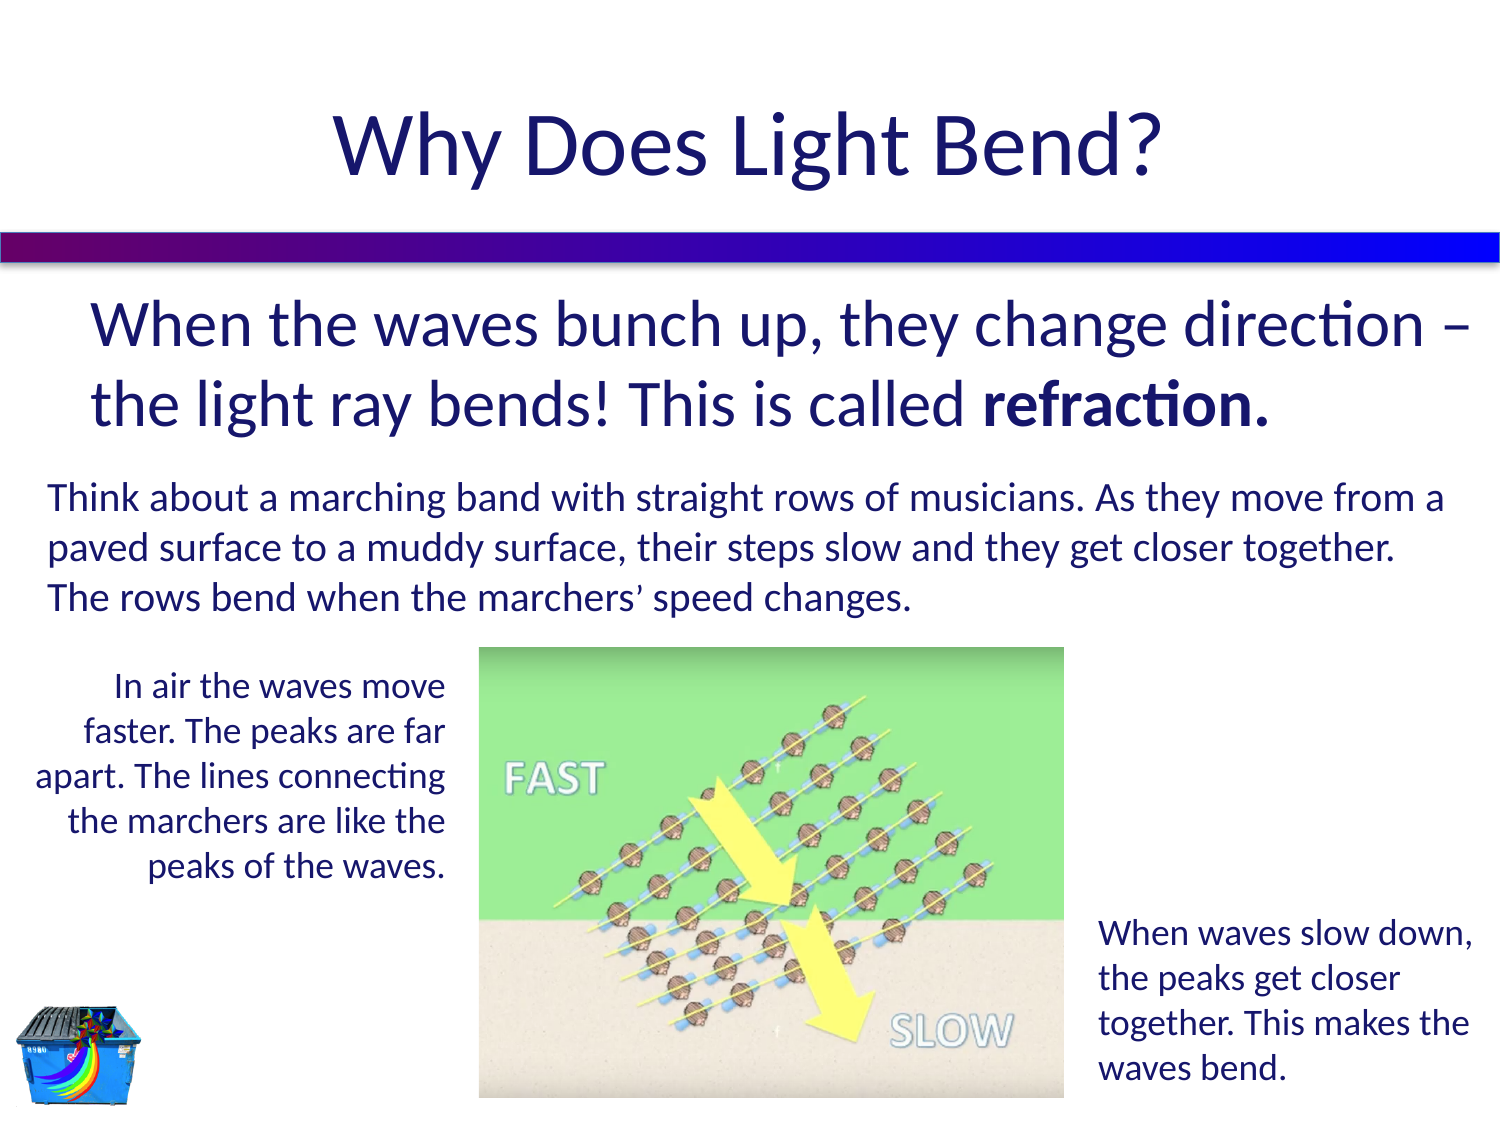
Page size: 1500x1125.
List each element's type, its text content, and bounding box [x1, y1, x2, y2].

text_box In air the waves move faster. The peaks are far apart. The lines connecting the marchers are like the peaks of the waves. [3, 653, 461, 894]
picture [14, 1004, 143, 1107]
title Why Does Light Bend? [75, 45, 1425, 233]
text_box When waves slow down, the peaks get closer together. This makes the waves bend. [1083, 900, 1500, 1096]
text_box Think about a marching band with straight rows of musicians. As they move from a paved surface to a muddy surface, their steps slow and they get closer together. The rows bend when the marchers’ speed changes. [32, 462, 1479, 628]
picture [478, 647, 1065, 1098]
text_box When the waves bunch up, they change direction – the light ray bends! This is called refraction. [75, 272, 1490, 448]
